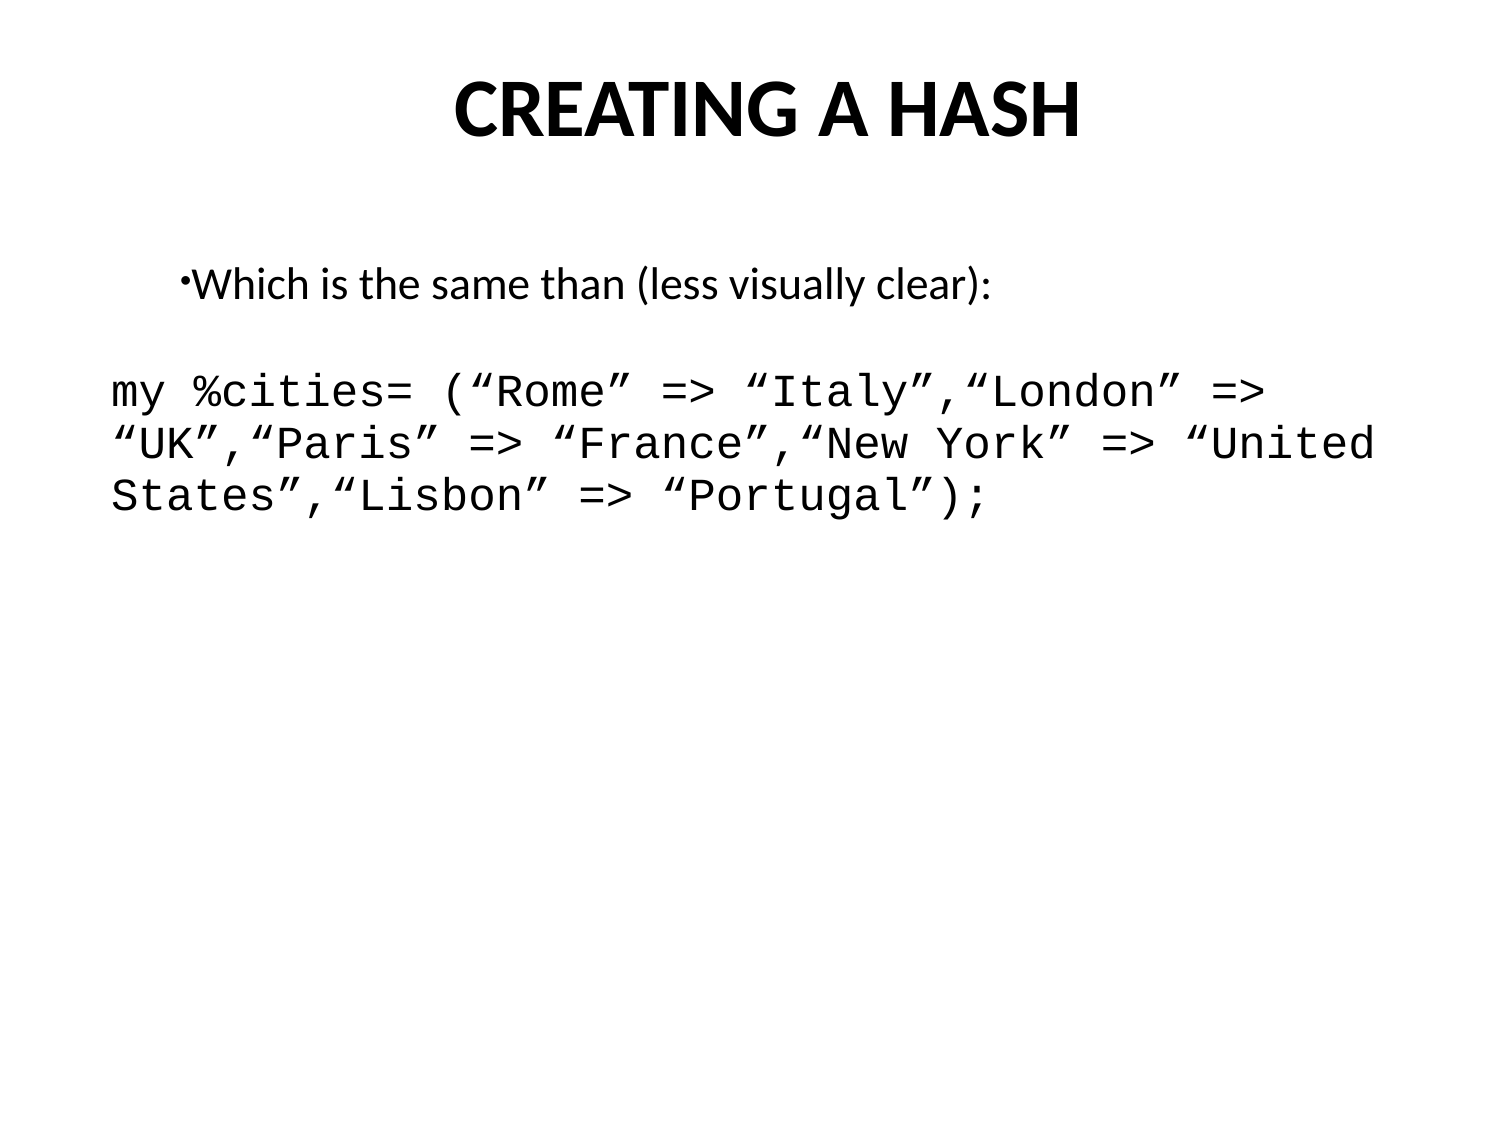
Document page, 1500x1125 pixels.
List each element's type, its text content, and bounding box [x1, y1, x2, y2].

text_box CREATING A HASH [373, 40, 1164, 148]
text_box Which is the same than (less visually clear): [107, 243, 1031, 308]
text_box my %cities= (“Rome” => “Italy”,“London” => “UK”,“Paris” => “France”,“New York” => “United States”,“Lisbon” => “Portugal”); [97, 358, 1404, 681]
